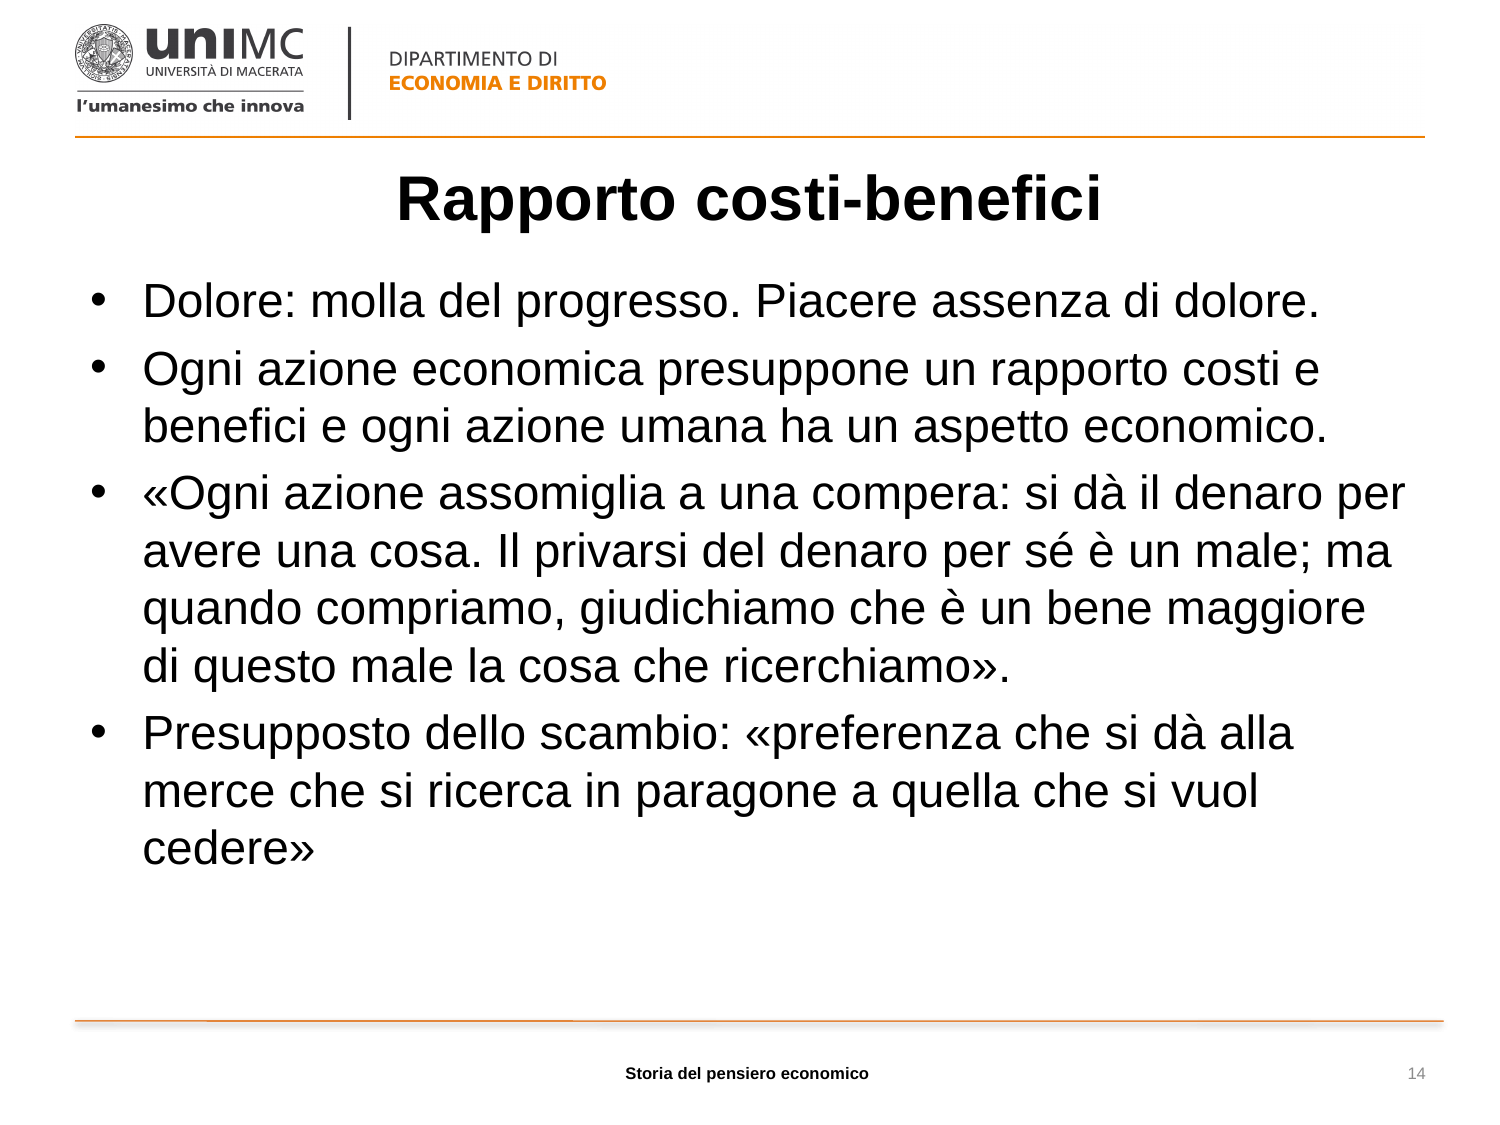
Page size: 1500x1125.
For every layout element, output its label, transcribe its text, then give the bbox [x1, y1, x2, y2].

list Dolore: molla del progresso. Piacere assenza di dolore. Ogni azione economica presuppone un rapporto costi e benefici e ogni azione umana ha un aspetto economico. «Ogni azione assomiglia a una compera: si dà il denaro per avere una cosa. Il privarsi del denaro per sé è un male; ma quando compriamo, giudichiamo che è un bene maggiore di questo male la cosa che ricerchiamo». Presupposto dello scambio: «preferenza che si dà alla merce che si ricerca in paragone a quella che si vuol cedere» [75, 262, 1425, 1005]
picture [75, 24, 1425, 138]
title Rapporto costi-benefici [75, 149, 1425, 241]
slide_number 14 [1091, 1042, 1442, 1103]
footer Storia del pensiero economico [512, 1042, 988, 1103]
